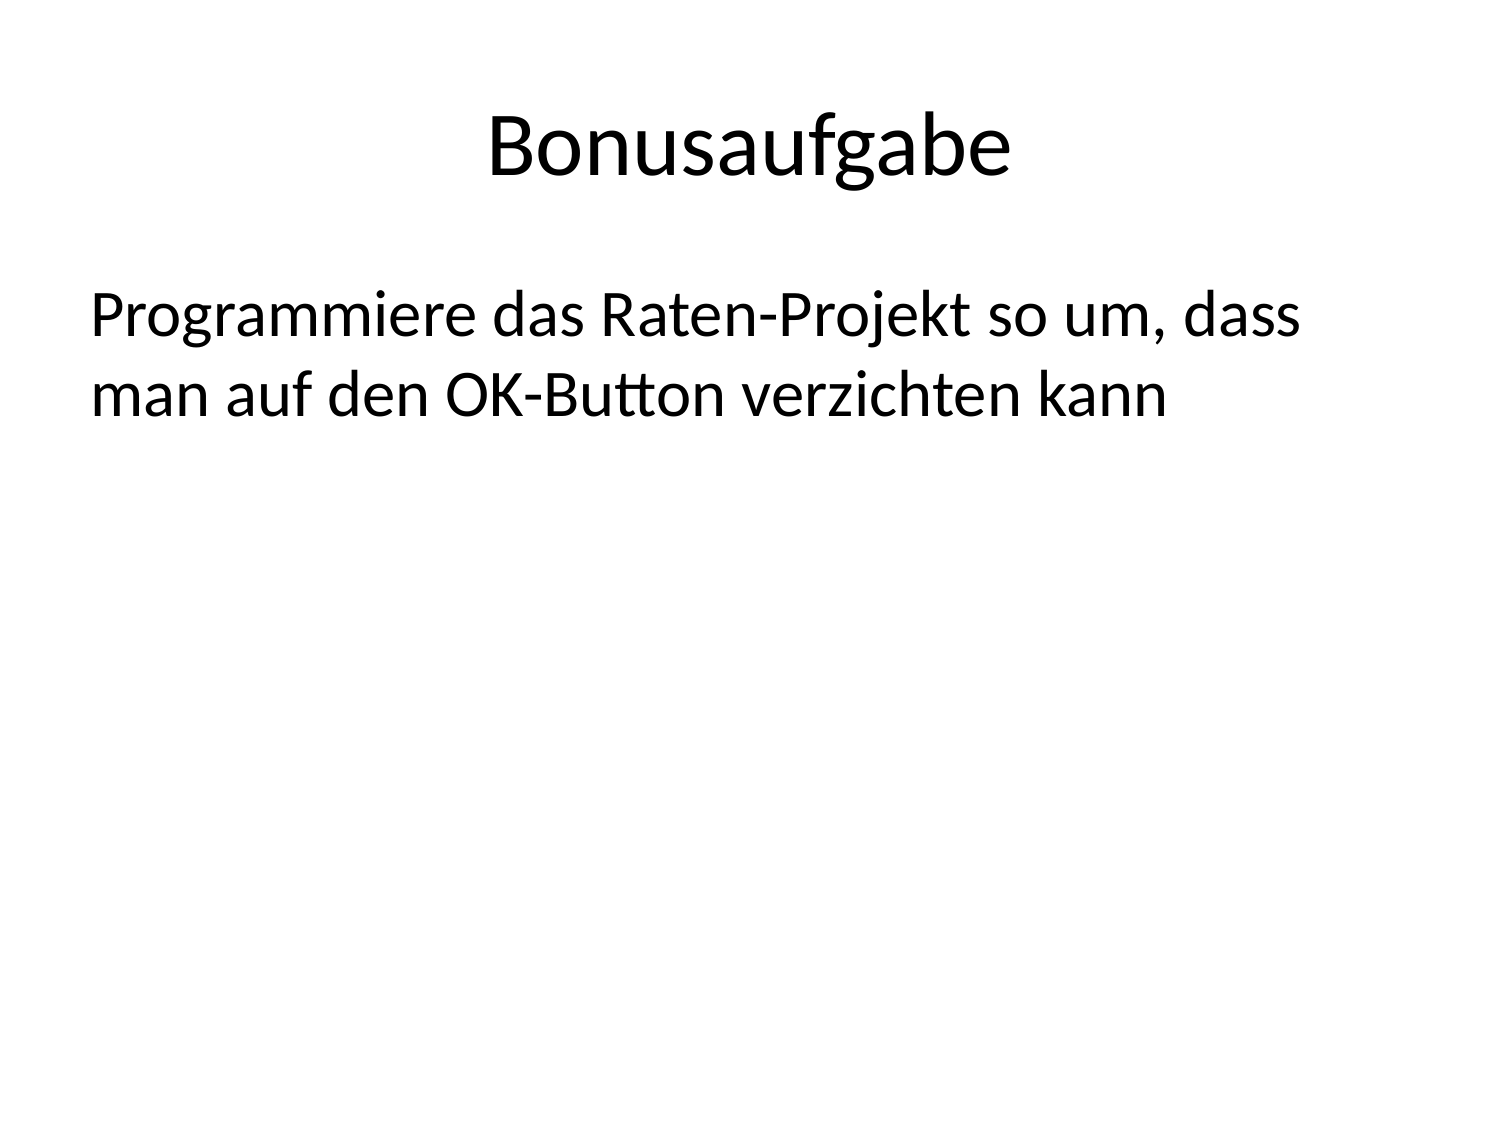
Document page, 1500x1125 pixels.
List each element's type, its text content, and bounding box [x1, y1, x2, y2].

title Bonusaufgabe [75, 45, 1425, 233]
list Programmiere das Raten-Projekt so um, dass man auf den OK-Button verzichten kann [75, 262, 1425, 1005]
